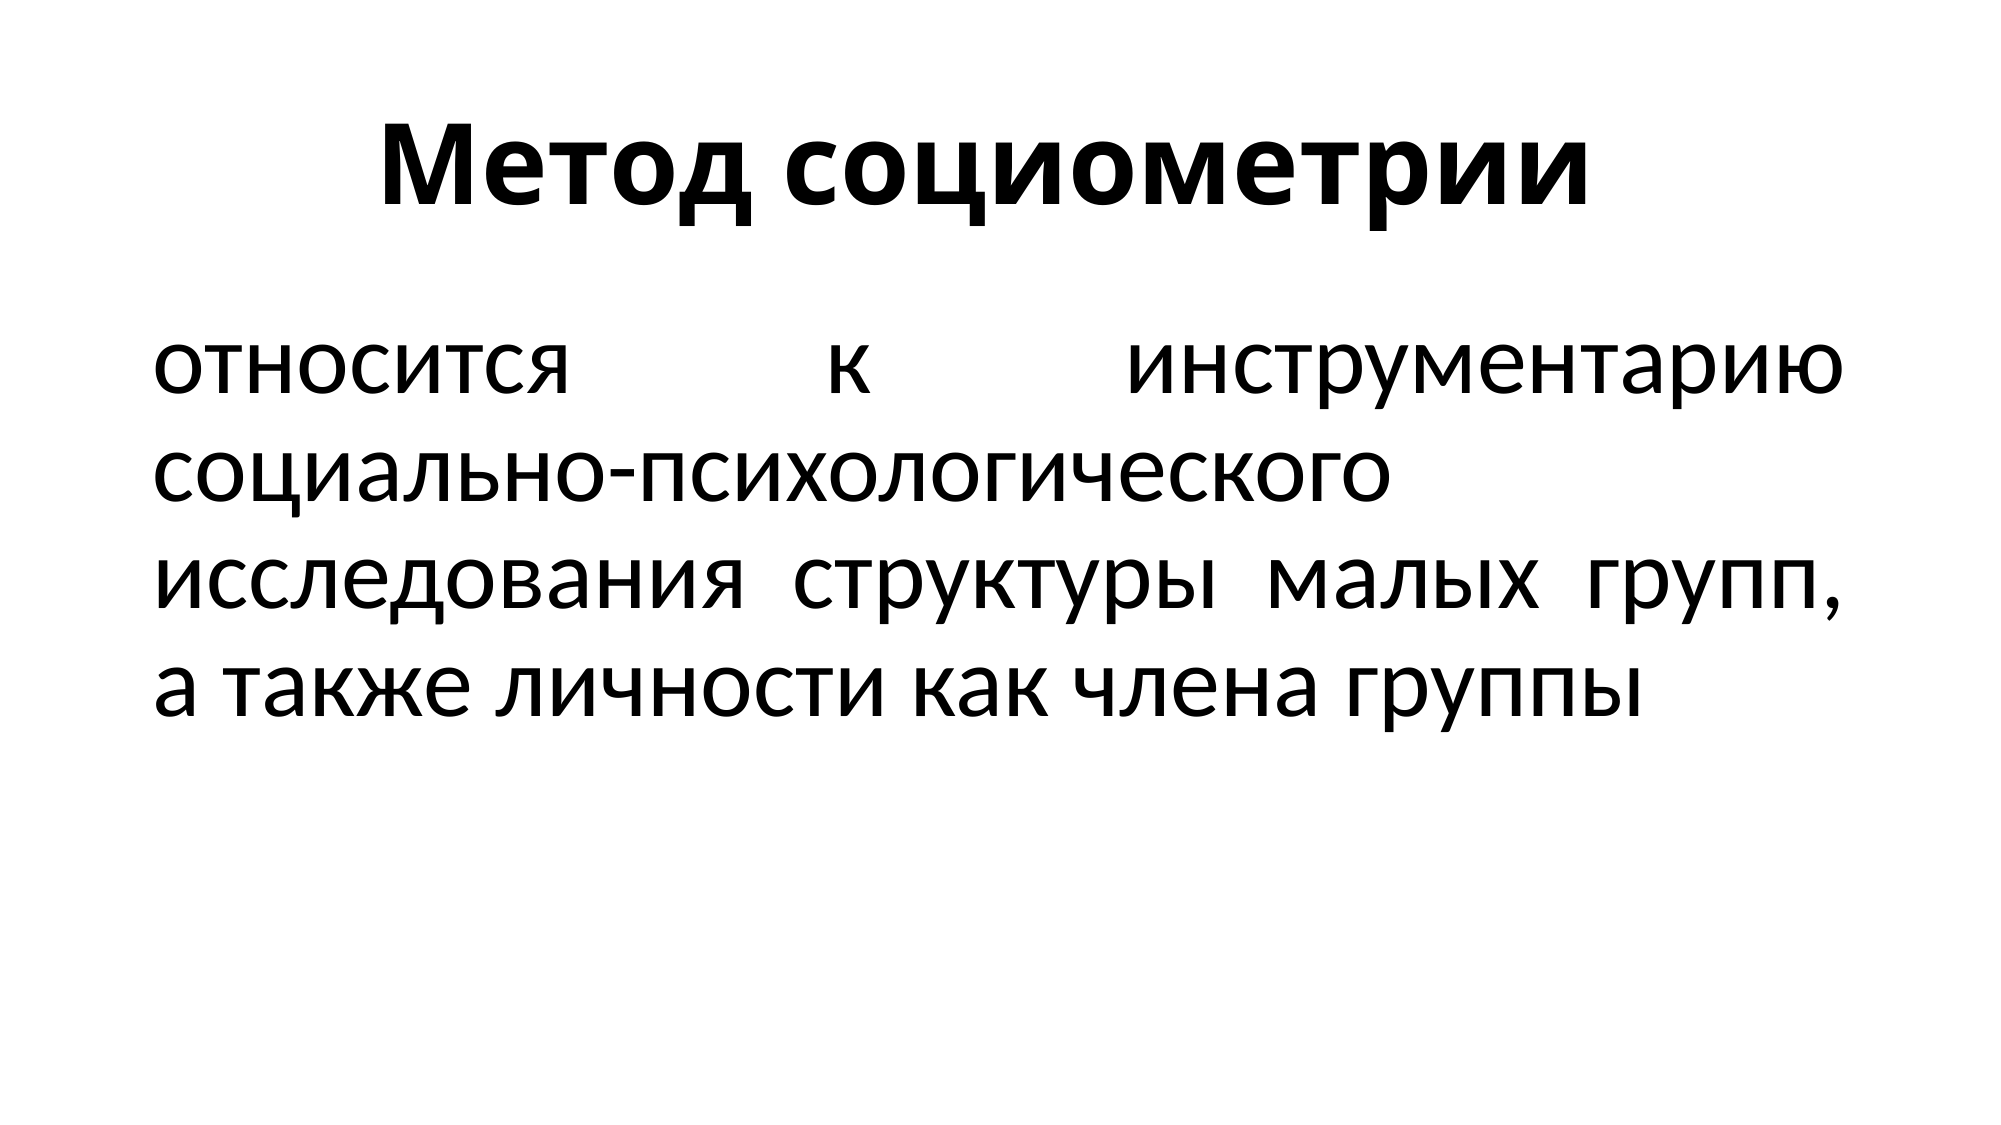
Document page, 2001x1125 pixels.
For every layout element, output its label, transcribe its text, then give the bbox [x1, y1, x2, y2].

title Метод социометрии [137, 59, 1863, 278]
list относится к инструментарию социально-психологического исследования структуры малых групп, а также личности как члена группы [137, 299, 1863, 1014]
